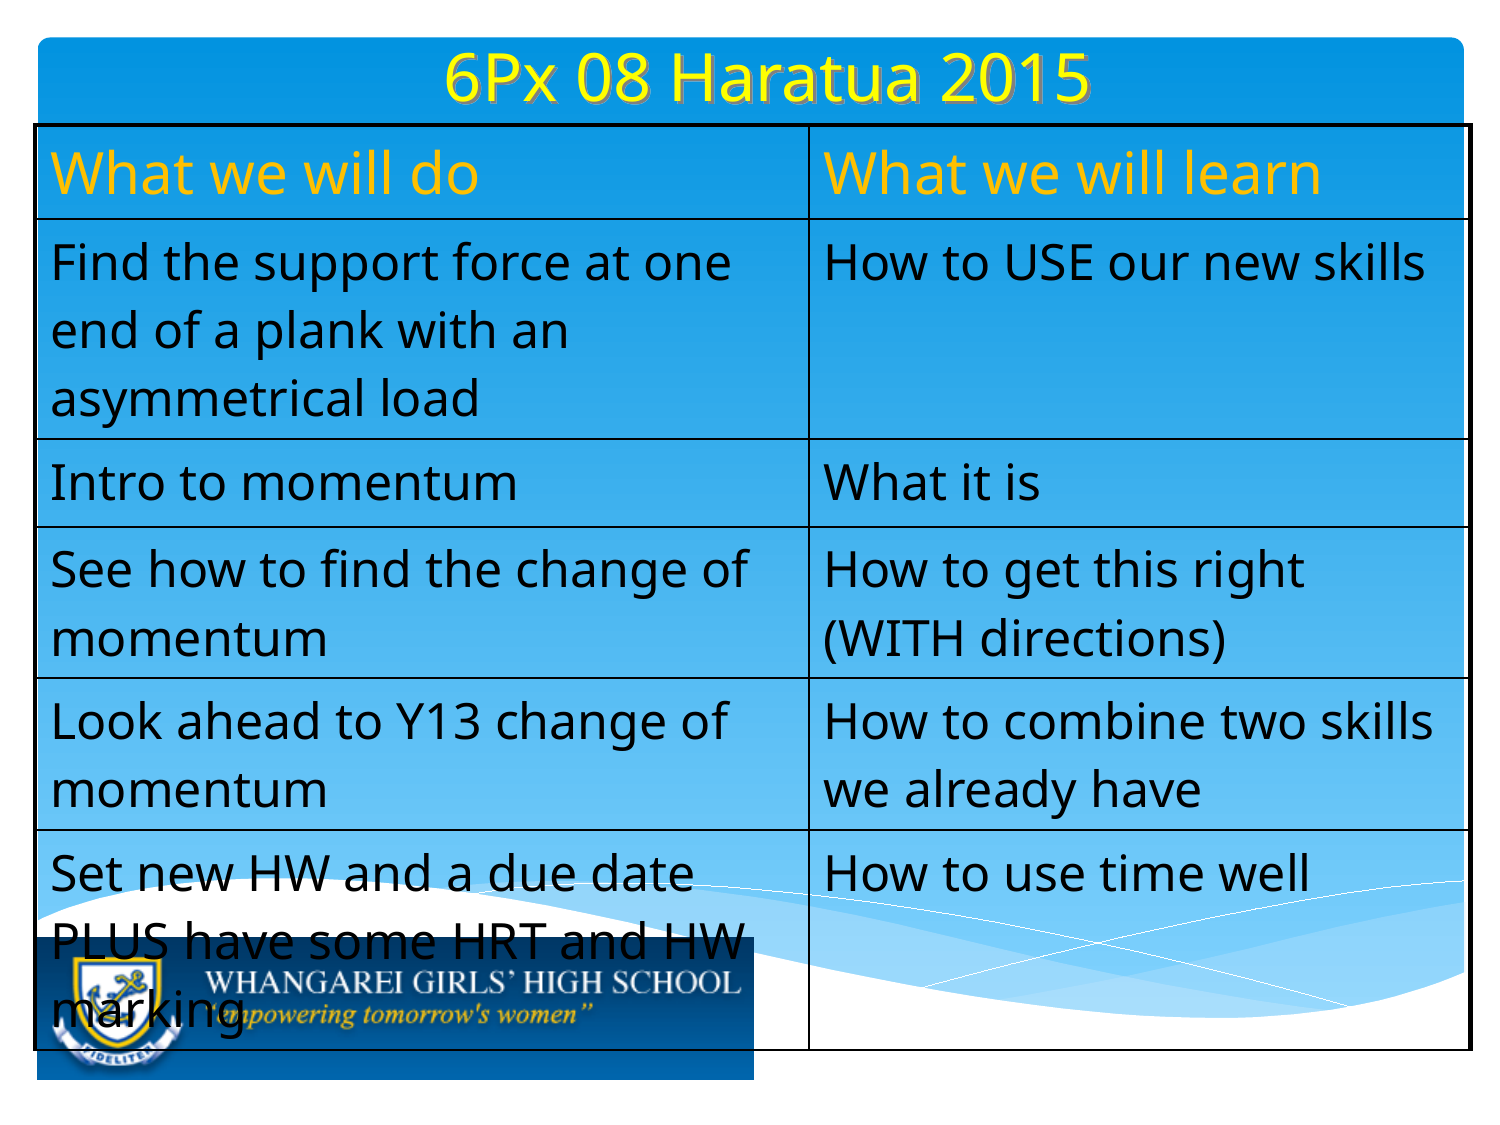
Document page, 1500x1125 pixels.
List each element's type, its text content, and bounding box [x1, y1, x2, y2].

table_cell How to combine two skills we already have [810, 679, 1468, 829]
picture [37, 937, 754, 1080]
table_cell What it is [810, 440, 1468, 526]
table_cell Look ahead to Y13 change of momentum [37, 679, 808, 829]
table_cell See how to find the change of momentum [37, 528, 808, 677]
table_cell Intro to momentum [37, 440, 808, 526]
table_cell How to use time well [810, 831, 1468, 1049]
table_header What we will do [37, 127, 808, 218]
table_cell How to get this right (WITH directions) [810, 528, 1468, 677]
table_cell Set new HW and a due date PLUS have some HRT and HW marking [37, 831, 808, 1049]
table_header What we will learn [810, 127, 1468, 218]
table_cell Find the support force at one end of a plank with an asymmetrical load [37, 220, 808, 438]
table_cell How to USE our new skills [810, 220, 1468, 438]
text_box 6Px 08 Haratua 2015 [162, 24, 1375, 123]
